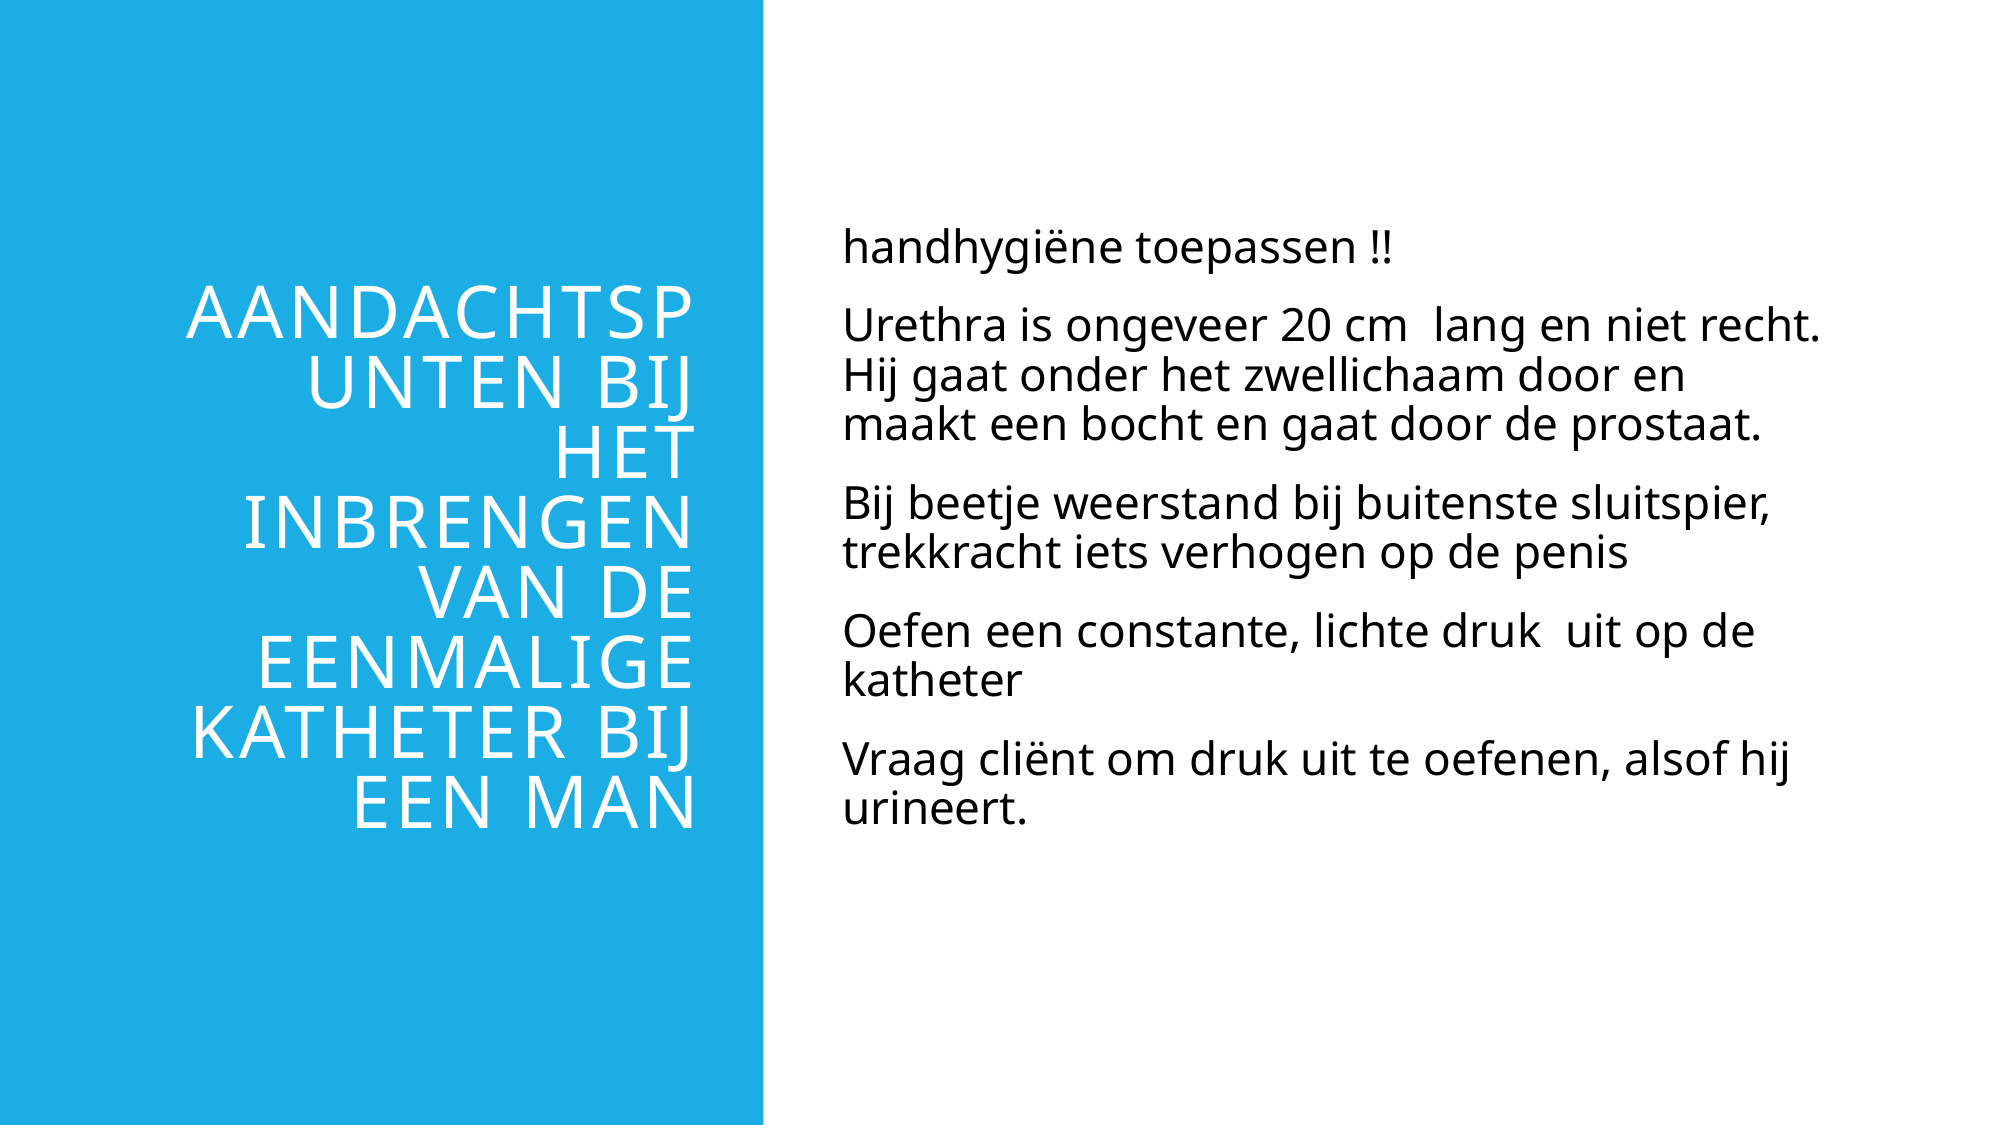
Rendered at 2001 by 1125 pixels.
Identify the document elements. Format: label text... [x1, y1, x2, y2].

list handhygiëne toepassen !! Urethra is ongeveer 20 cm lang en niet recht. Hij gaat onder het zwellichaam door en maakt een bocht en gaat door de prostaat. Bij beetje weerstand bij buitenste sluitspier, trekkracht iets verhogen op de penis Oefen een constante, lichte druk uit op de katheter Vraag cliënt om druk uit te oefenen, alsof hij urineert. [812, 131, 1847, 993]
title Aandachtspunten bij het Inbrengen van de eenmalige katheter bij een man [158, 131, 715, 993]
text_box [0, 0, 765, 1125]
text_box [765, 0, 2000, 1125]
